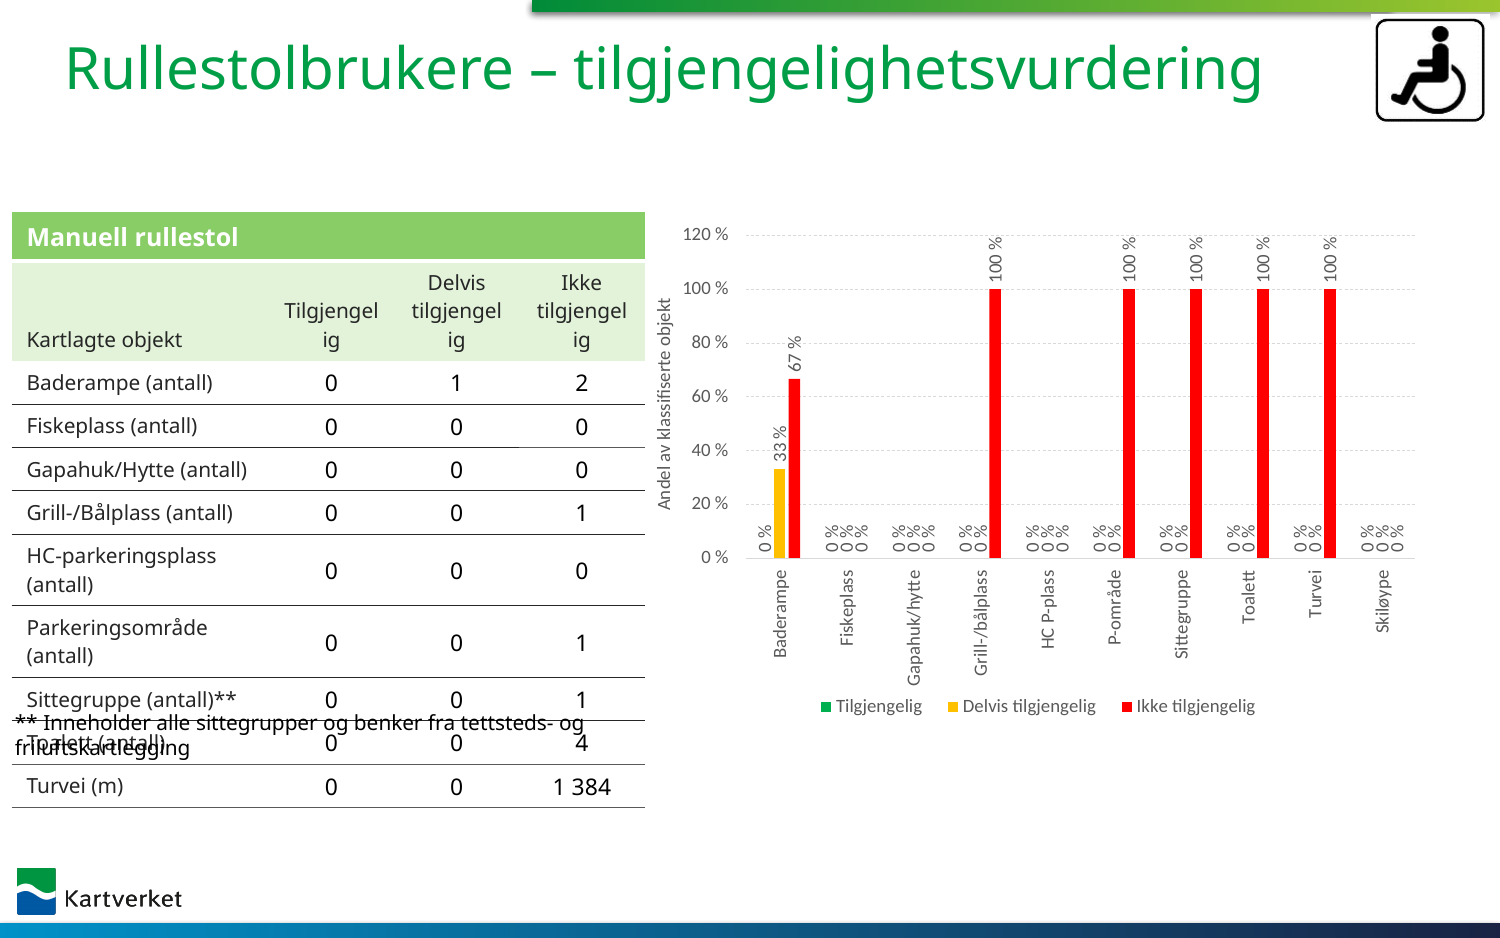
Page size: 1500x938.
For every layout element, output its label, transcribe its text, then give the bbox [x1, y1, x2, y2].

table_cell 0 [394, 768, 519, 807]
table_cell 0 [269, 448, 394, 490]
table_cell Turvei (m) [12, 768, 269, 807]
table_cell 2 [519, 361, 638, 404]
table_cell 0 [394, 606, 519, 677]
table_cell 0 [269, 535, 394, 605]
table_cell 0 [269, 361, 394, 404]
picture [1371, 13, 1491, 127]
table_cell Gapahuk/Hytte (antall) [12, 448, 269, 490]
table_cell 1 [519, 606, 638, 677]
table_cell Delvis tilgjengelig [394, 263, 519, 361]
table_cell Sittegruppe (antall)** [12, 678, 269, 702]
table_cell 0 [519, 405, 638, 447]
table_cell 0 [519, 448, 638, 490]
text_box Rullestolbrukere – tilgjengelighetsvurdering [49, 12, 1372, 109]
table_cell 0 [394, 491, 519, 534]
table_cell Grill-/Bålplass (antall) [12, 491, 269, 534]
table_cell 1 [519, 678, 638, 702]
table_cell Baderampe (antall) [12, 361, 269, 404]
table_cell 0 [394, 678, 519, 702]
table_cell Ikke tilgjengelig [519, 263, 638, 361]
table_cell HC-parkeringsplass (antall) [12, 535, 269, 605]
table_cell 0 [269, 606, 394, 677]
table_cell Parkeringsområde (antall) [12, 606, 269, 677]
table_cell 1 [394, 361, 519, 404]
picture [643, 218, 1427, 728]
table_cell Kartlagte objekt [12, 263, 269, 361]
table_header Manuell rullestol [12, 212, 645, 259]
table_cell 0 [269, 491, 394, 534]
table_cell Fiskeplass (antall) [12, 405, 269, 447]
text_box ** Inneholder alle sittegrupper og benker fra tettsteds- og friluftskartlegging [0, 702, 745, 768]
table_cell 1 [519, 491, 638, 534]
table_cell 0 [394, 405, 519, 447]
table_cell 0 [269, 768, 394, 807]
table_cell 0 [269, 405, 394, 447]
table_cell Tilgjengelig [269, 263, 394, 361]
table_cell 0 [394, 535, 519, 605]
table_cell 0 [519, 535, 638, 605]
table_cell 1 384 [519, 768, 645, 807]
table_cell 0 [394, 448, 519, 490]
table_cell 0 [269, 678, 394, 702]
